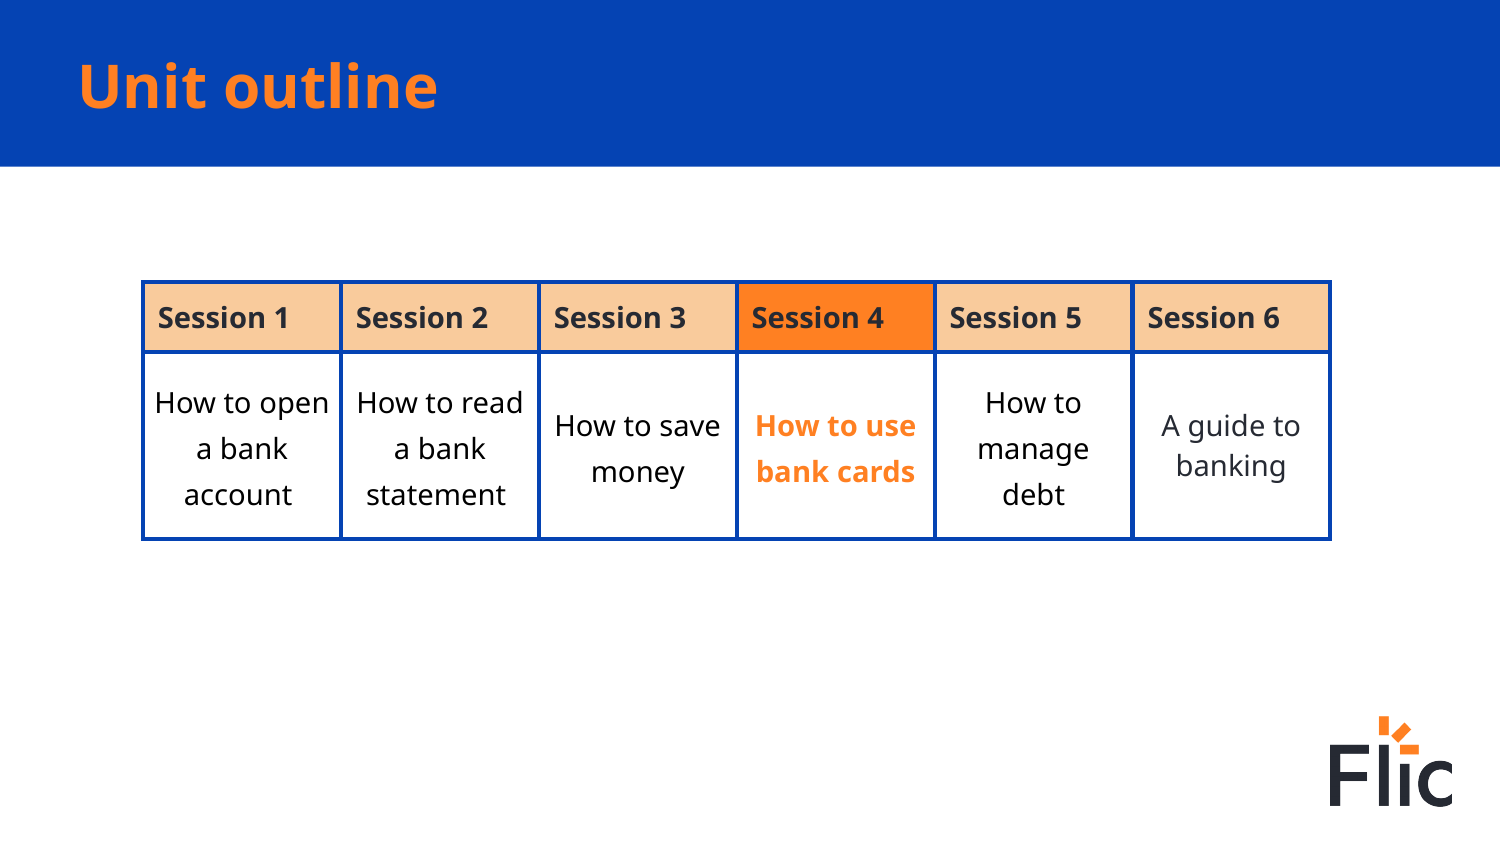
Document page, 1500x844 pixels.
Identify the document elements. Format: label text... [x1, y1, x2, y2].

table_header Session 6 [1135, 284, 1328, 350]
title Unit outline [62, 41, 1331, 127]
table_cell How to manage debt [937, 354, 1130, 537]
picture [1330, 716, 1452, 807]
table_header Session 4 [739, 284, 933, 350]
table_header Session 2 [343, 284, 537, 350]
table_cell A guide to banking [1135, 354, 1328, 537]
table_header Session 3 [541, 284, 735, 350]
table_cell How to open a bank account [145, 354, 339, 537]
table_header Session 5 [937, 284, 1130, 350]
table_header Session 1 [145, 284, 339, 350]
table_cell How to read a bank statement [343, 354, 537, 537]
table_cell How to save money [541, 354, 735, 537]
table_cell How to use bank cards [739, 354, 933, 537]
